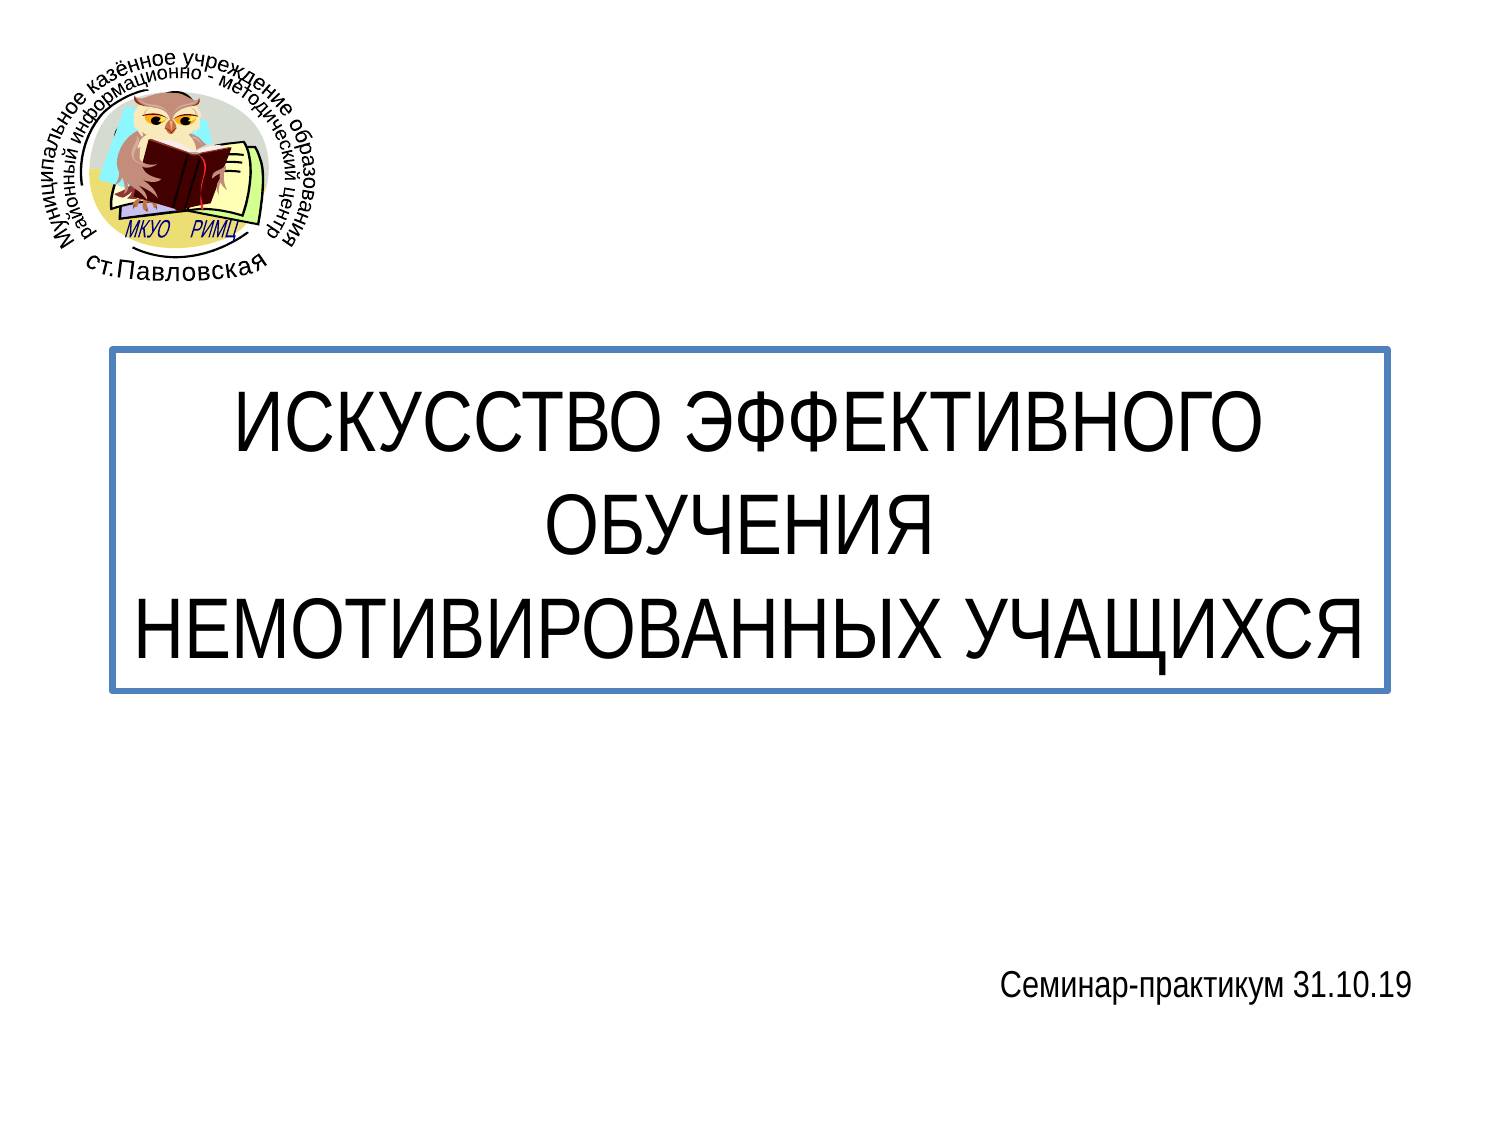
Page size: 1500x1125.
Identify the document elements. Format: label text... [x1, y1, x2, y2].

title ИСКУССТВО ЭФФЕКТИВНОГО ОБУЧЕНИЯ НЕМОТИВИРОВАННЫХ УЧАЩИХСЯ [112, 349, 1388, 692]
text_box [46, 58, 310, 297]
subtitle Семинар-практикум 31.10.19 [445, 952, 1428, 1019]
